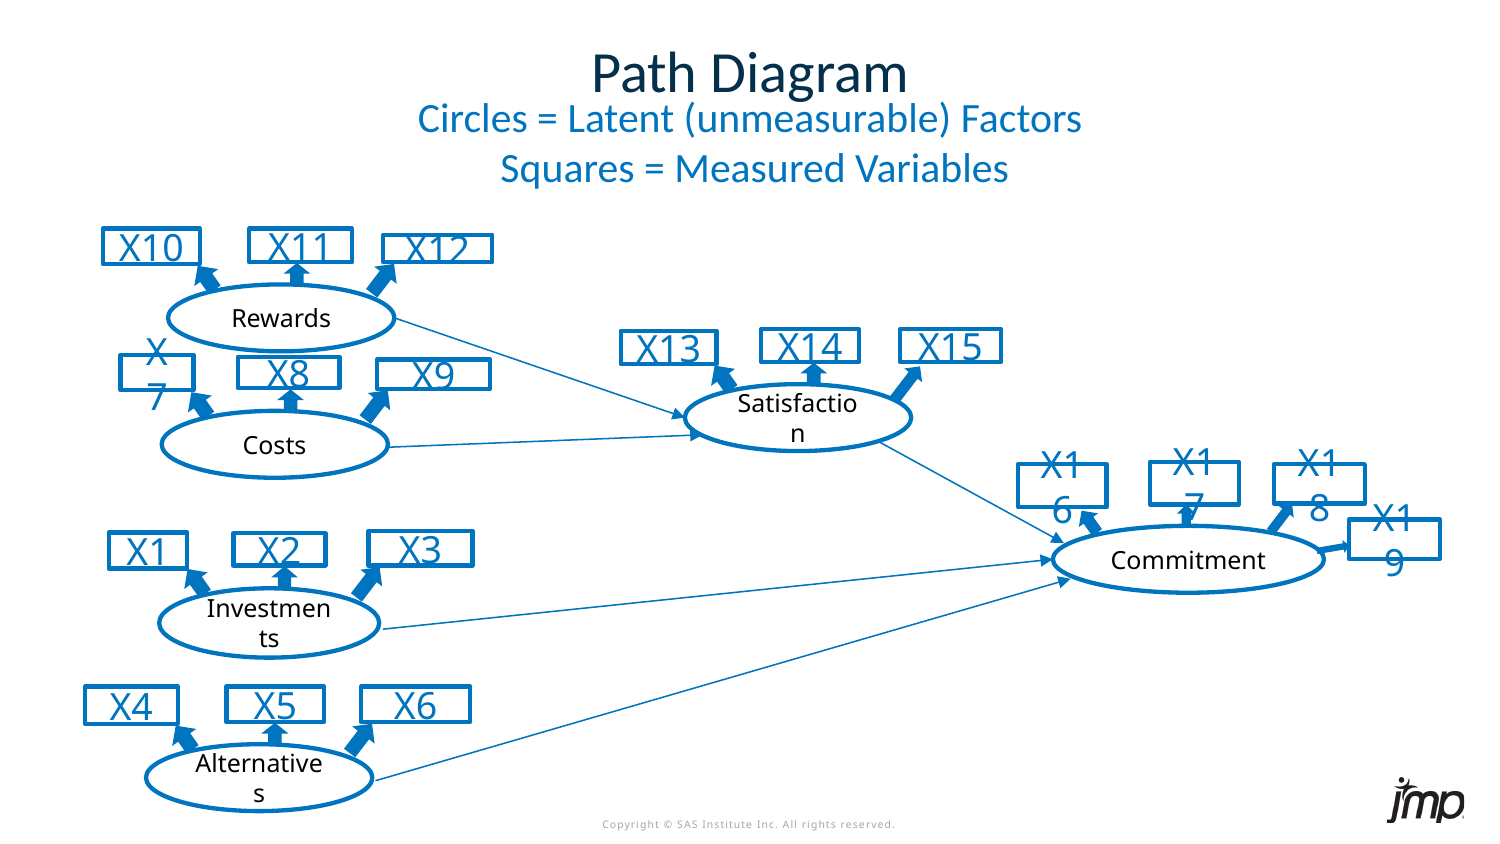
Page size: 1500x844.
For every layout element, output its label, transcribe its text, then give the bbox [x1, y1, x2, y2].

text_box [387, 434, 703, 448]
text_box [120, 361, 491, 478]
list Circles = Latent (unmeasurable) Factors Squares = Measured Variables [102, 97, 1398, 185]
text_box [394, 317, 686, 418]
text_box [375, 578, 1071, 781]
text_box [1017, 461, 1366, 593]
text_box X19 [1373, 517, 1442, 561]
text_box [877, 441, 1065, 544]
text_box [620, 329, 1002, 452]
title Path Diagram [102, 31, 1398, 97]
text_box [102, 228, 493, 352]
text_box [382, 558, 1054, 575]
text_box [108, 530, 473, 658]
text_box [84, 686, 471, 812]
